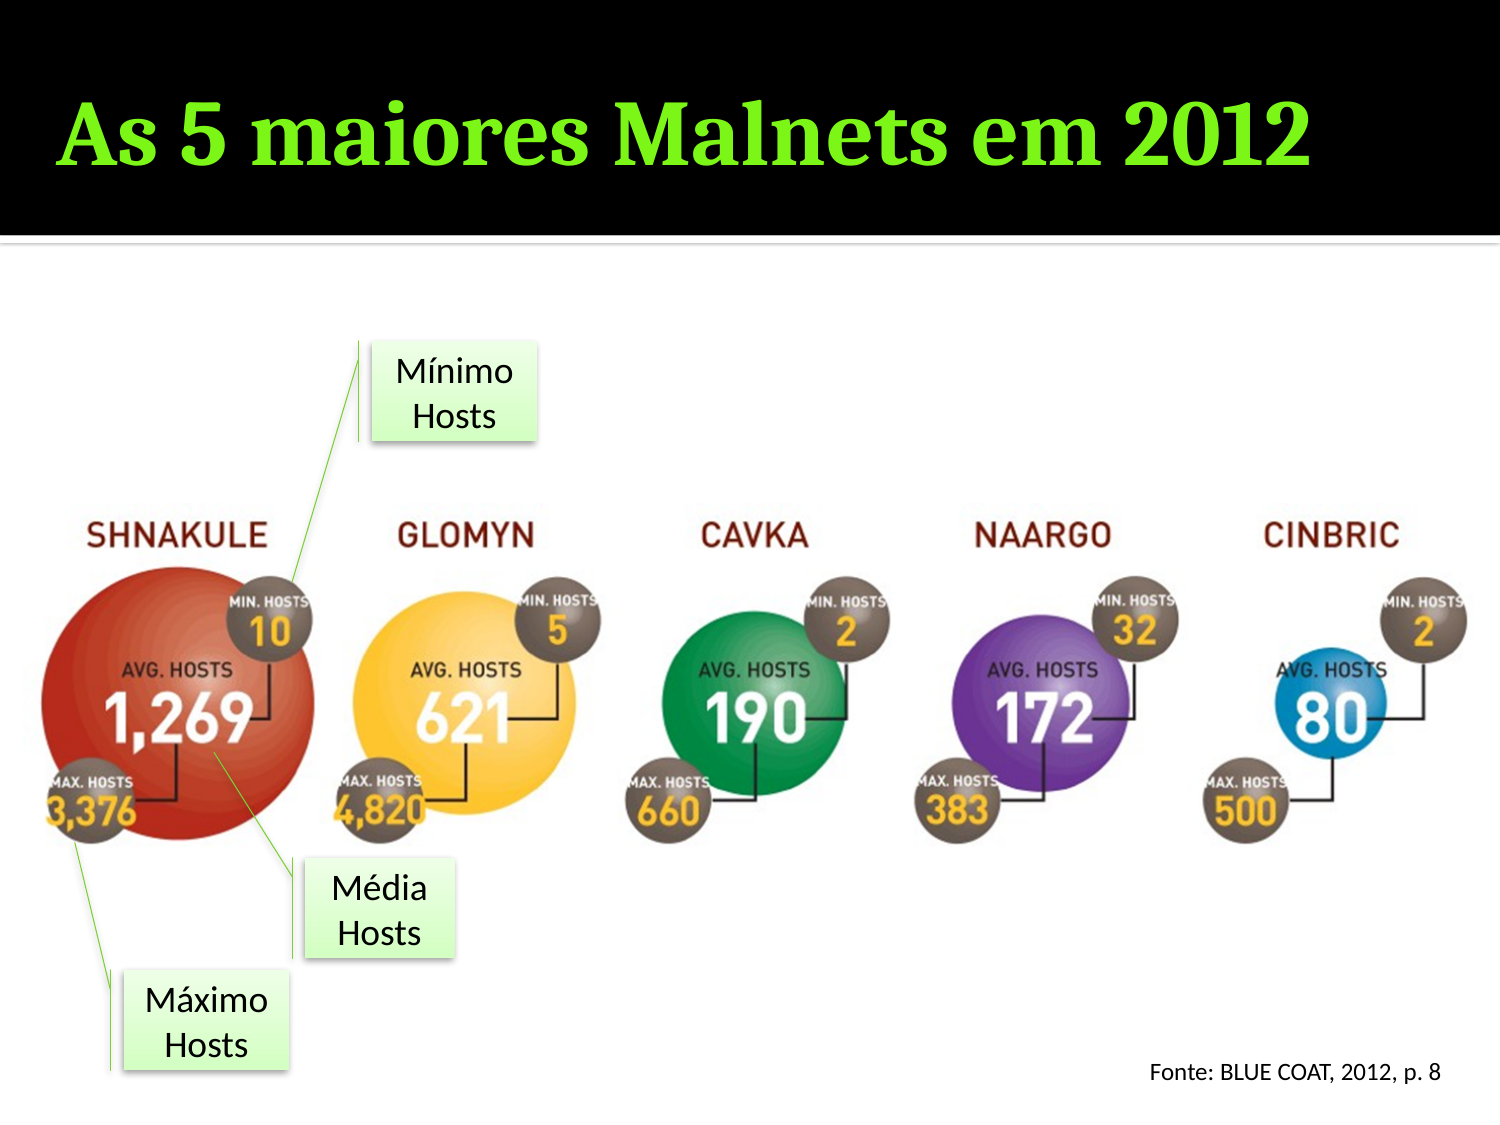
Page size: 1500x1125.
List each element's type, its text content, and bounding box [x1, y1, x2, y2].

text_box Fonte: BLUE COAT, 2012, p. 8 [1135, 1047, 1458, 1093]
text_box Máximo Hosts [79, 866, 111, 1071]
title As 5 maiores Malnets em 2012 [41, 25, 1459, 231]
text_box Máximo Hosts [124, 970, 289, 1070]
text_box Média Hosts [305, 866, 455, 958]
text_box Mínimo Hosts [372, 341, 537, 441]
text_box Mínimo Hosts [315, 340, 359, 501]
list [23, 503, 1477, 858]
text_box Média Hosts [284, 866, 293, 959]
